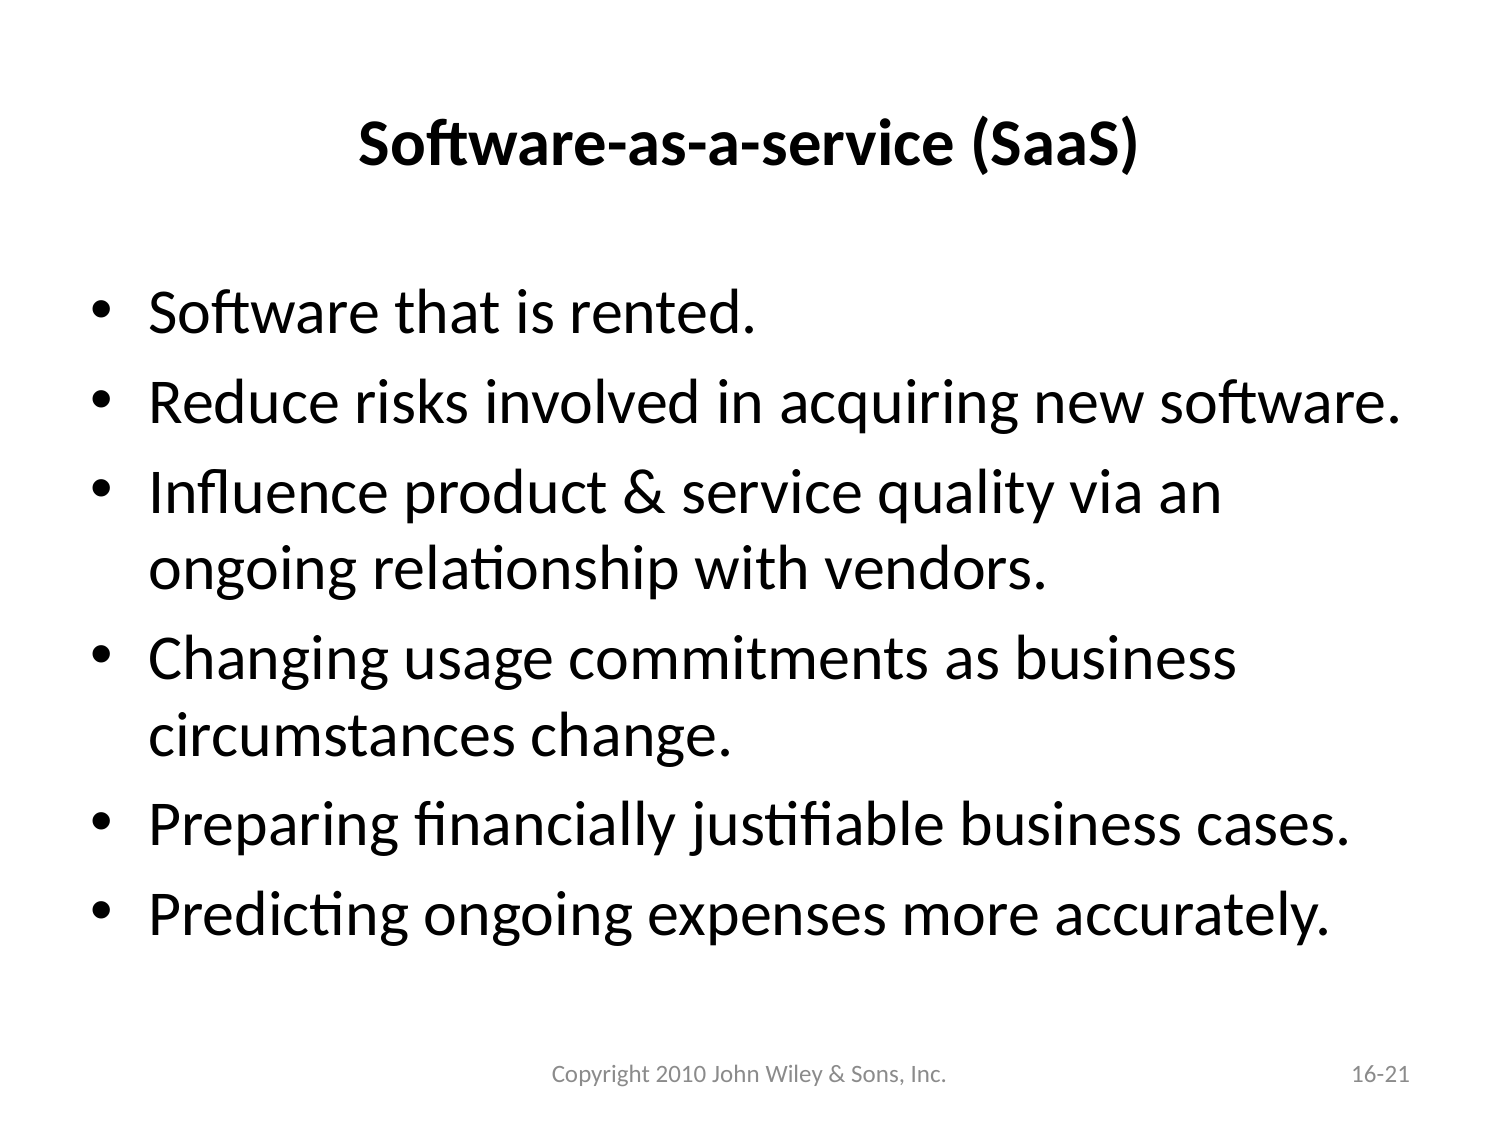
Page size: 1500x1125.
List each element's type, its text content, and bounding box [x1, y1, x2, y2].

title Software-as-a-service (SaaS) [75, 45, 1425, 233]
slide_number 16-21 [1074, 1042, 1425, 1103]
footer Copyright 2010 John Wiley & Sons, Inc. [512, 1042, 988, 1103]
list Software that is rented. Reduce risks involved in acquiring new software. Influence product & service quality via an ongoing relationship with vendors. Changing usage commitments as business circumstances change. Preparing financially justifiable business cases. Predicting ongoing expenses more accurately. [75, 262, 1425, 1005]
